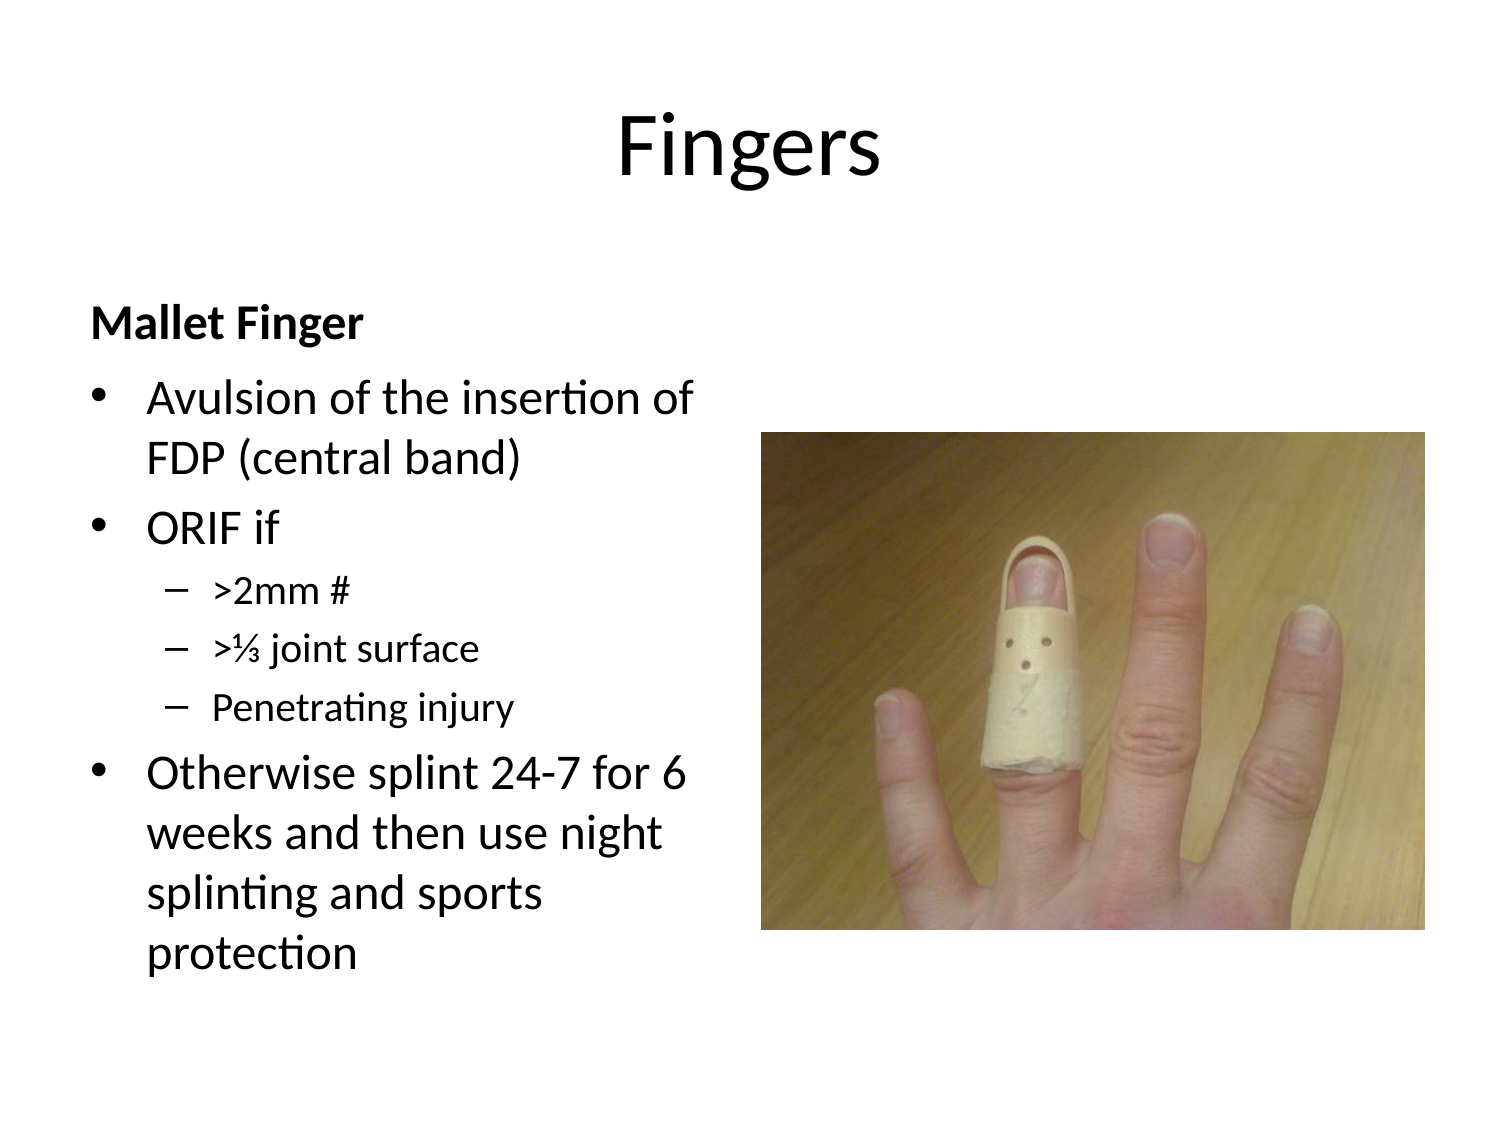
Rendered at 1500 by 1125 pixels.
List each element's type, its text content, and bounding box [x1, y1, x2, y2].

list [761, 431, 1426, 930]
title Fingers [75, 45, 1425, 233]
list Mallet Finger [75, 251, 738, 356]
list Avulsion of the insertion of FDP (central band) ORIF if >2mm # >⅓ joint surface Penetrating injury Otherwise splint 24-7 for 6 weeks and then use night splinting and sports protection [75, 356, 738, 1005]
